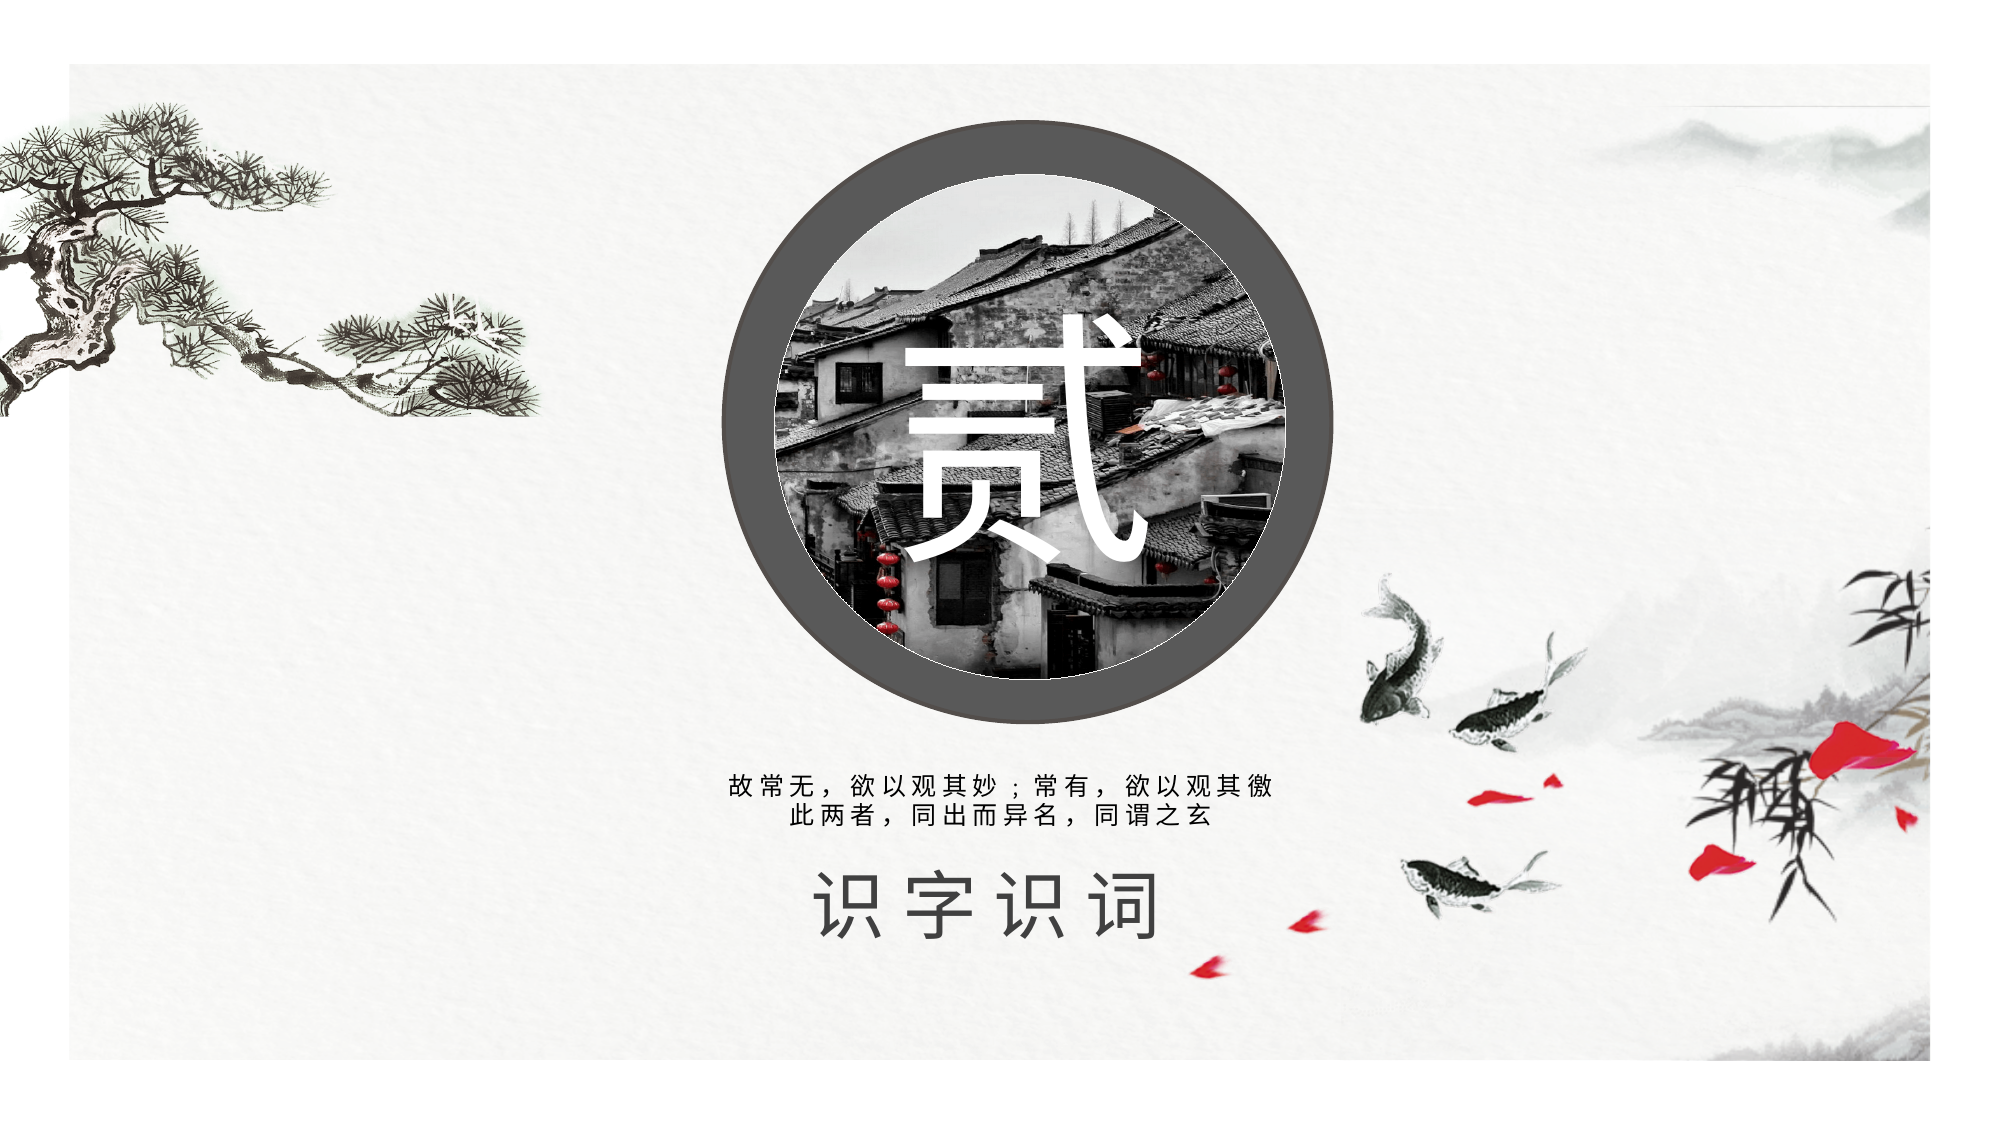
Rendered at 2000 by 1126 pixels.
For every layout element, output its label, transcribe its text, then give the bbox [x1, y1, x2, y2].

text_box [882, 688, 1173, 725]
text_box 识 字 识 词 [795, 850, 1181, 956]
text_box [721, 262, 768, 582]
picture [0, 0, 1931, 1061]
text_box [856, 120, 1200, 172]
text_box 故 常 无 ， 欲 以 观 其 妙 ﹔ 常 有 ， 欲 以 观 其 徼 此 两 者 ， 同 出 而 异 名 ， 同 谓 之 玄 [465, 762, 1181, 868]
text_box [1291, 268, 1334, 570]
